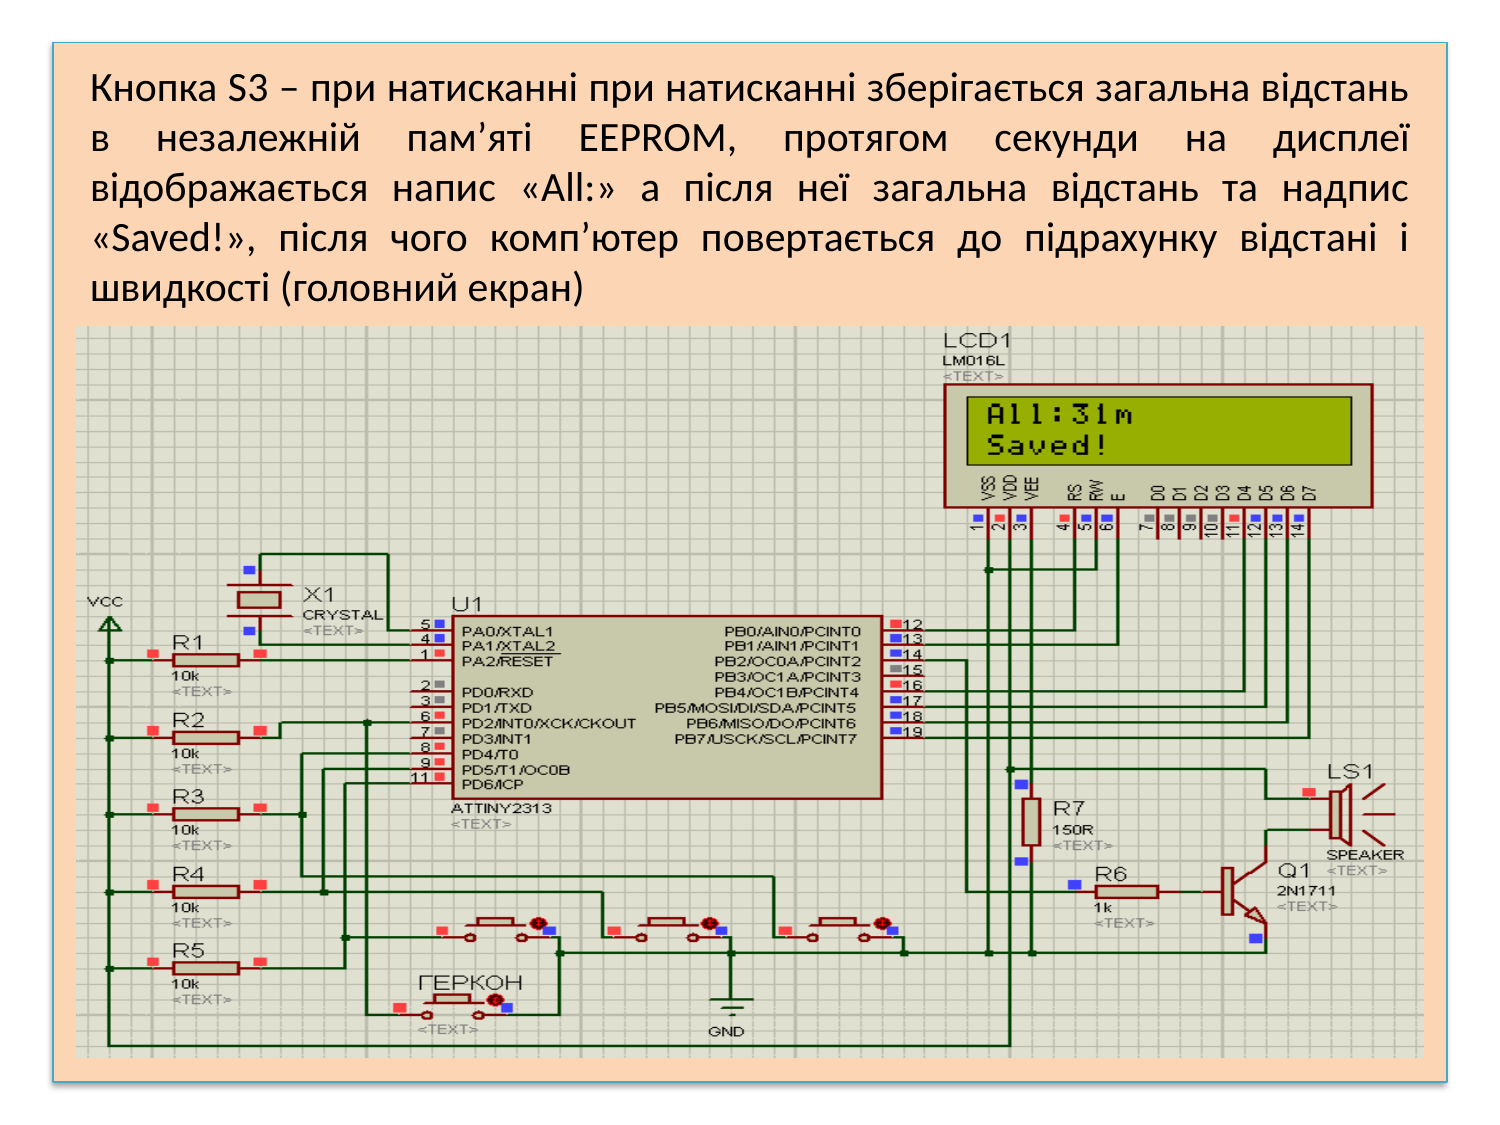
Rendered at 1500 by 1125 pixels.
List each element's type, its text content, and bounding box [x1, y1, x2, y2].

picture [76, 326, 1424, 1059]
title Кнопка S3 – при натисканні при натисканні зберігається загальна відстань в незалежній пам’яті EEPROM, протягом секунди на дисплеї відображається напис «All:» а після неї загальна відстань та надпис «Saved!», після чого комп’ютер повертається до підрахунку відстані і швидкості (головний екран) [75, 66, 1425, 303]
text_box [52, 42, 1448, 1083]
